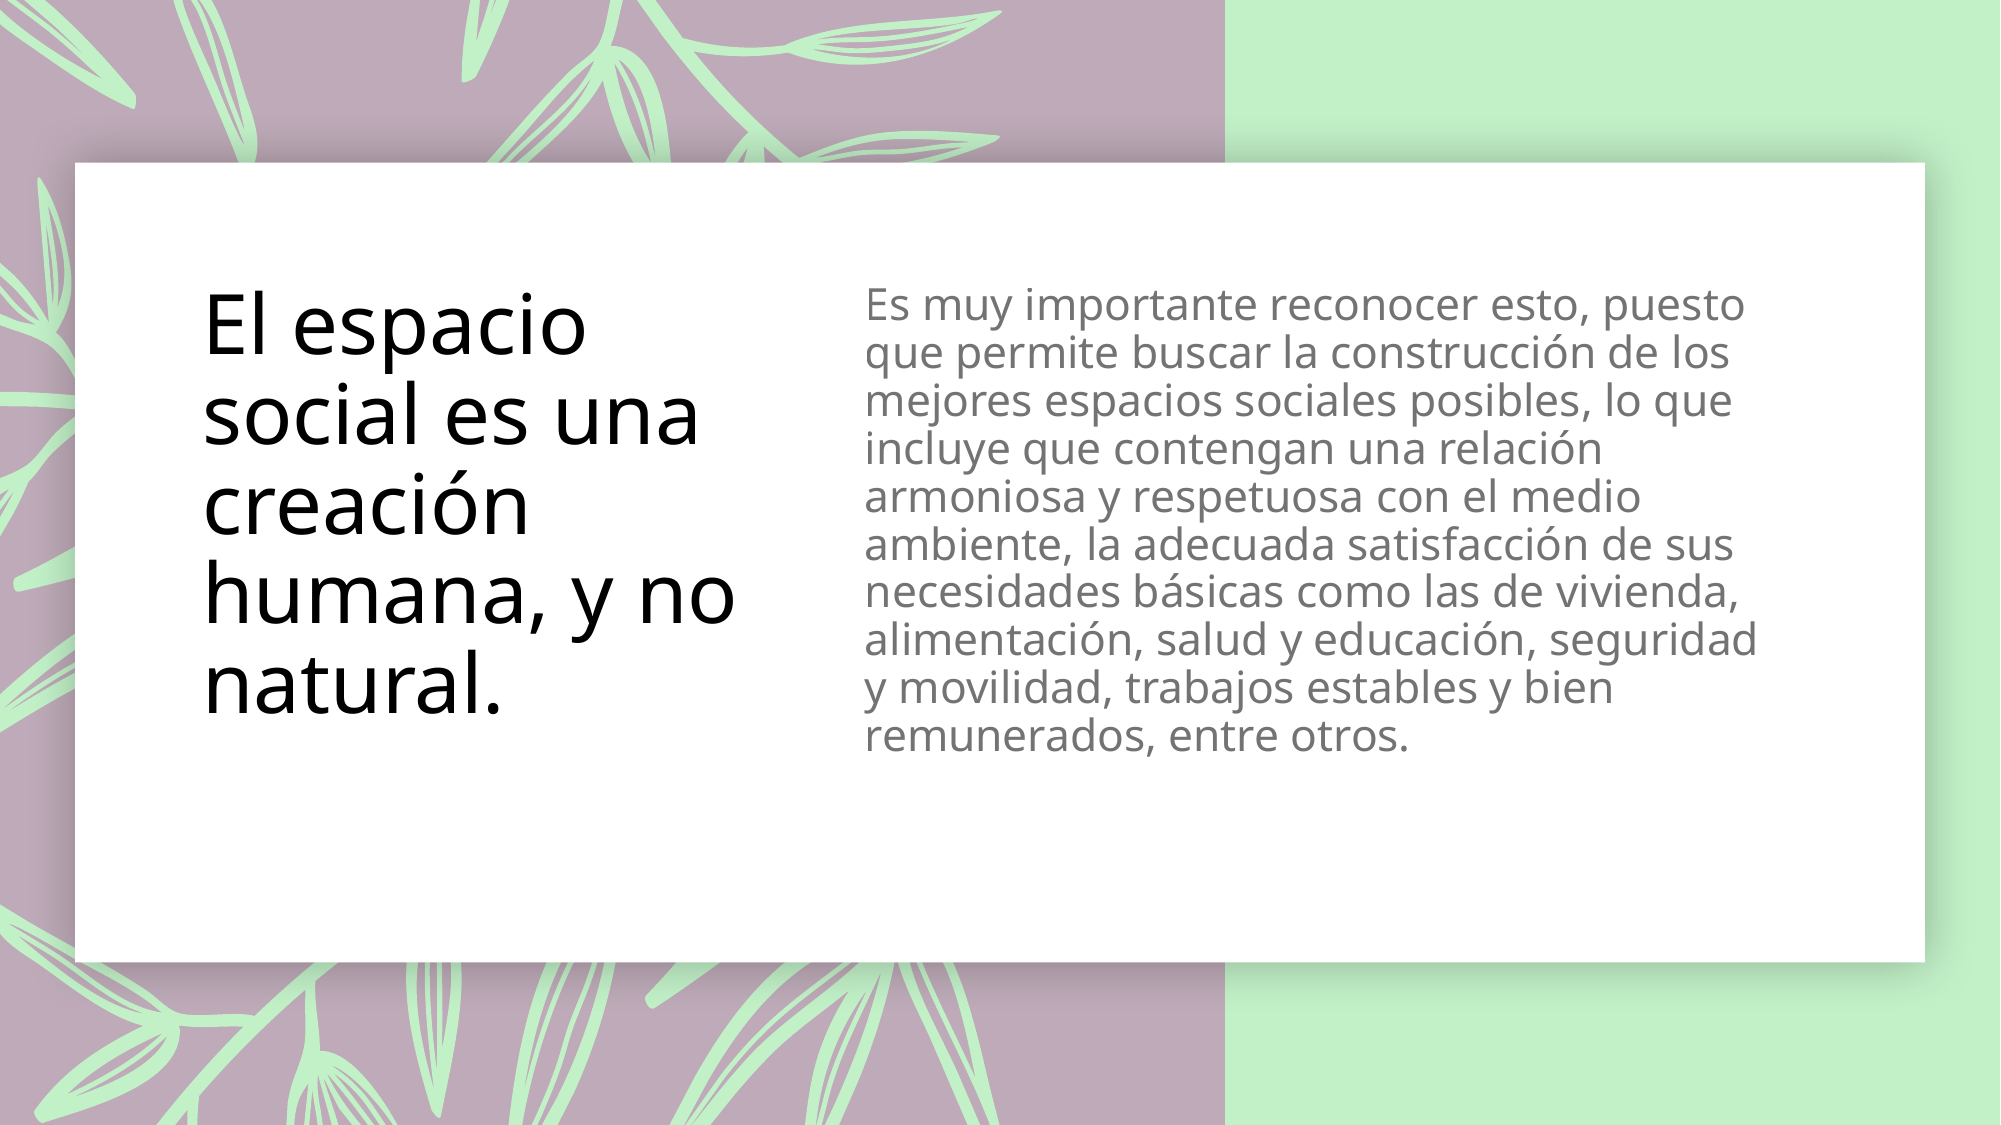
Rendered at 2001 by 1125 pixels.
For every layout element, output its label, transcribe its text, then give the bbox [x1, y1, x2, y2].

list Es muy importante reconocer esto, puesto que permite buscar la construcción de los mejores espacios sociales posibles, lo que incluye que contengan una relación armoniosa y respetuosa con el medio ambiente, la adecuada satisfacción de sus necesidades básicas como las de vivienda, alimentación, salud y educación, seguridad y movilidad, trabajos estables y bien remunerados, entre otros. [1226, 275, 1775, 850]
text_box [1226, 161, 1927, 964]
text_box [0, 0, 1226, 1125]
text_box [1226, 0, 2000, 1125]
